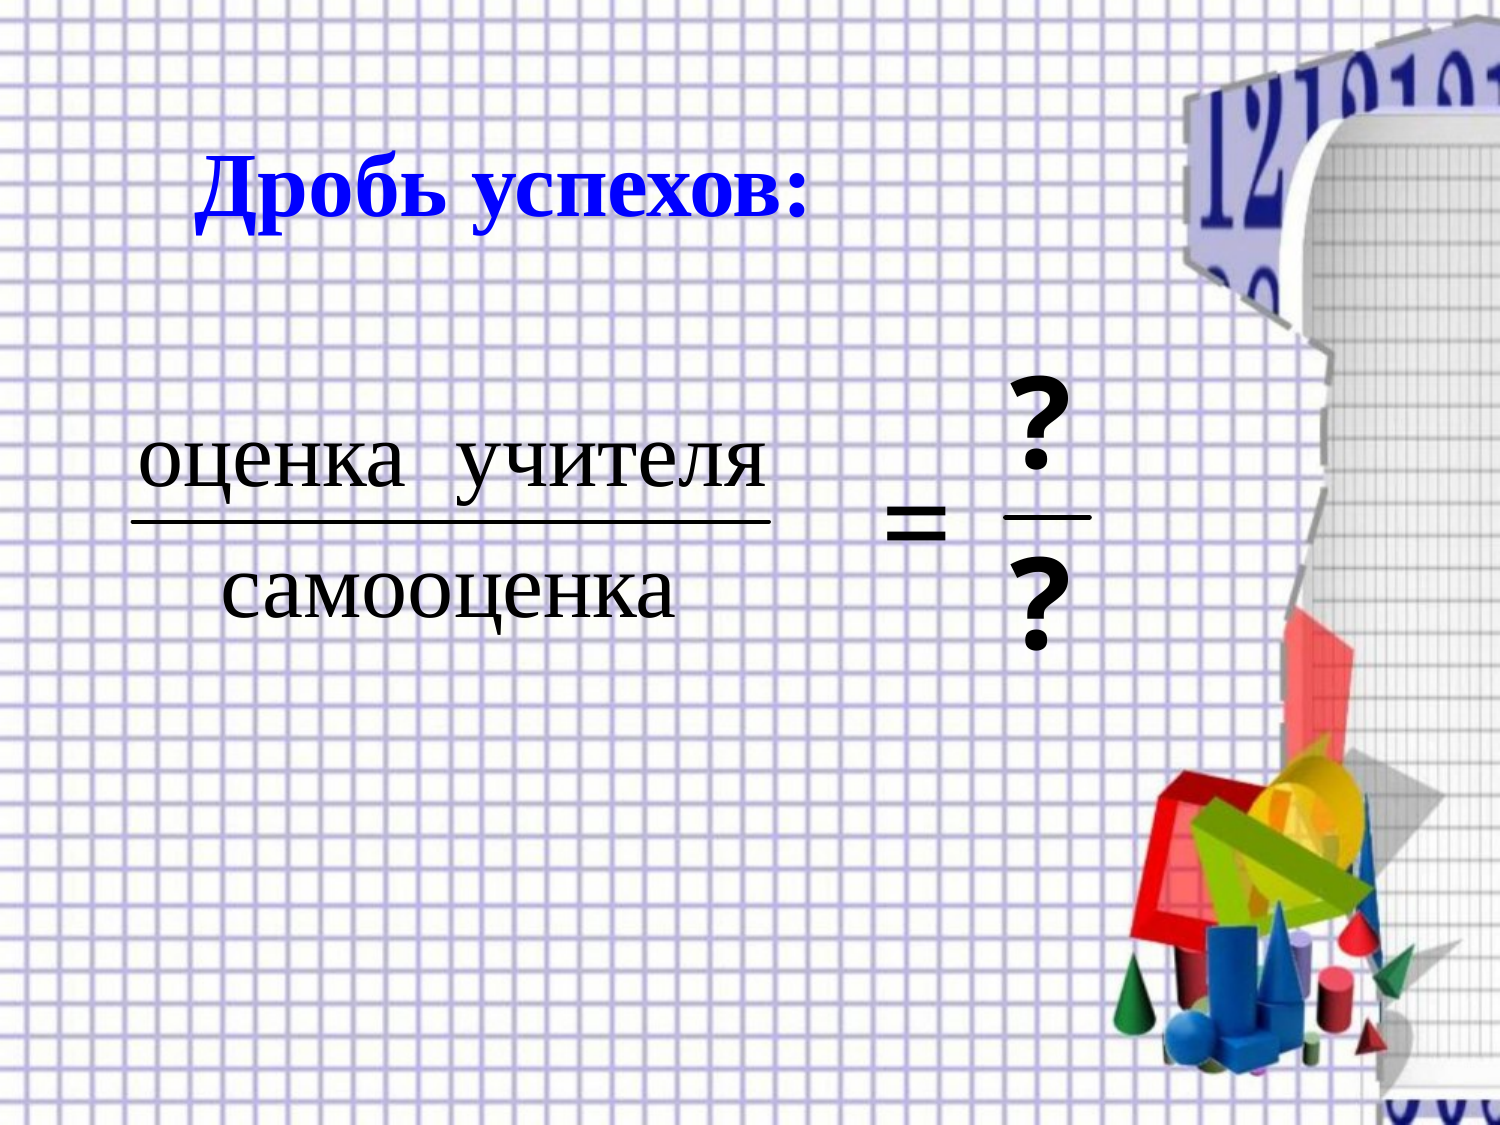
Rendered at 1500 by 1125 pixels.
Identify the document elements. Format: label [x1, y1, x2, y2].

list [0, 0, 1500, 1125]
text_box [116, 398, 787, 646]
text_box [984, 346, 1113, 678]
